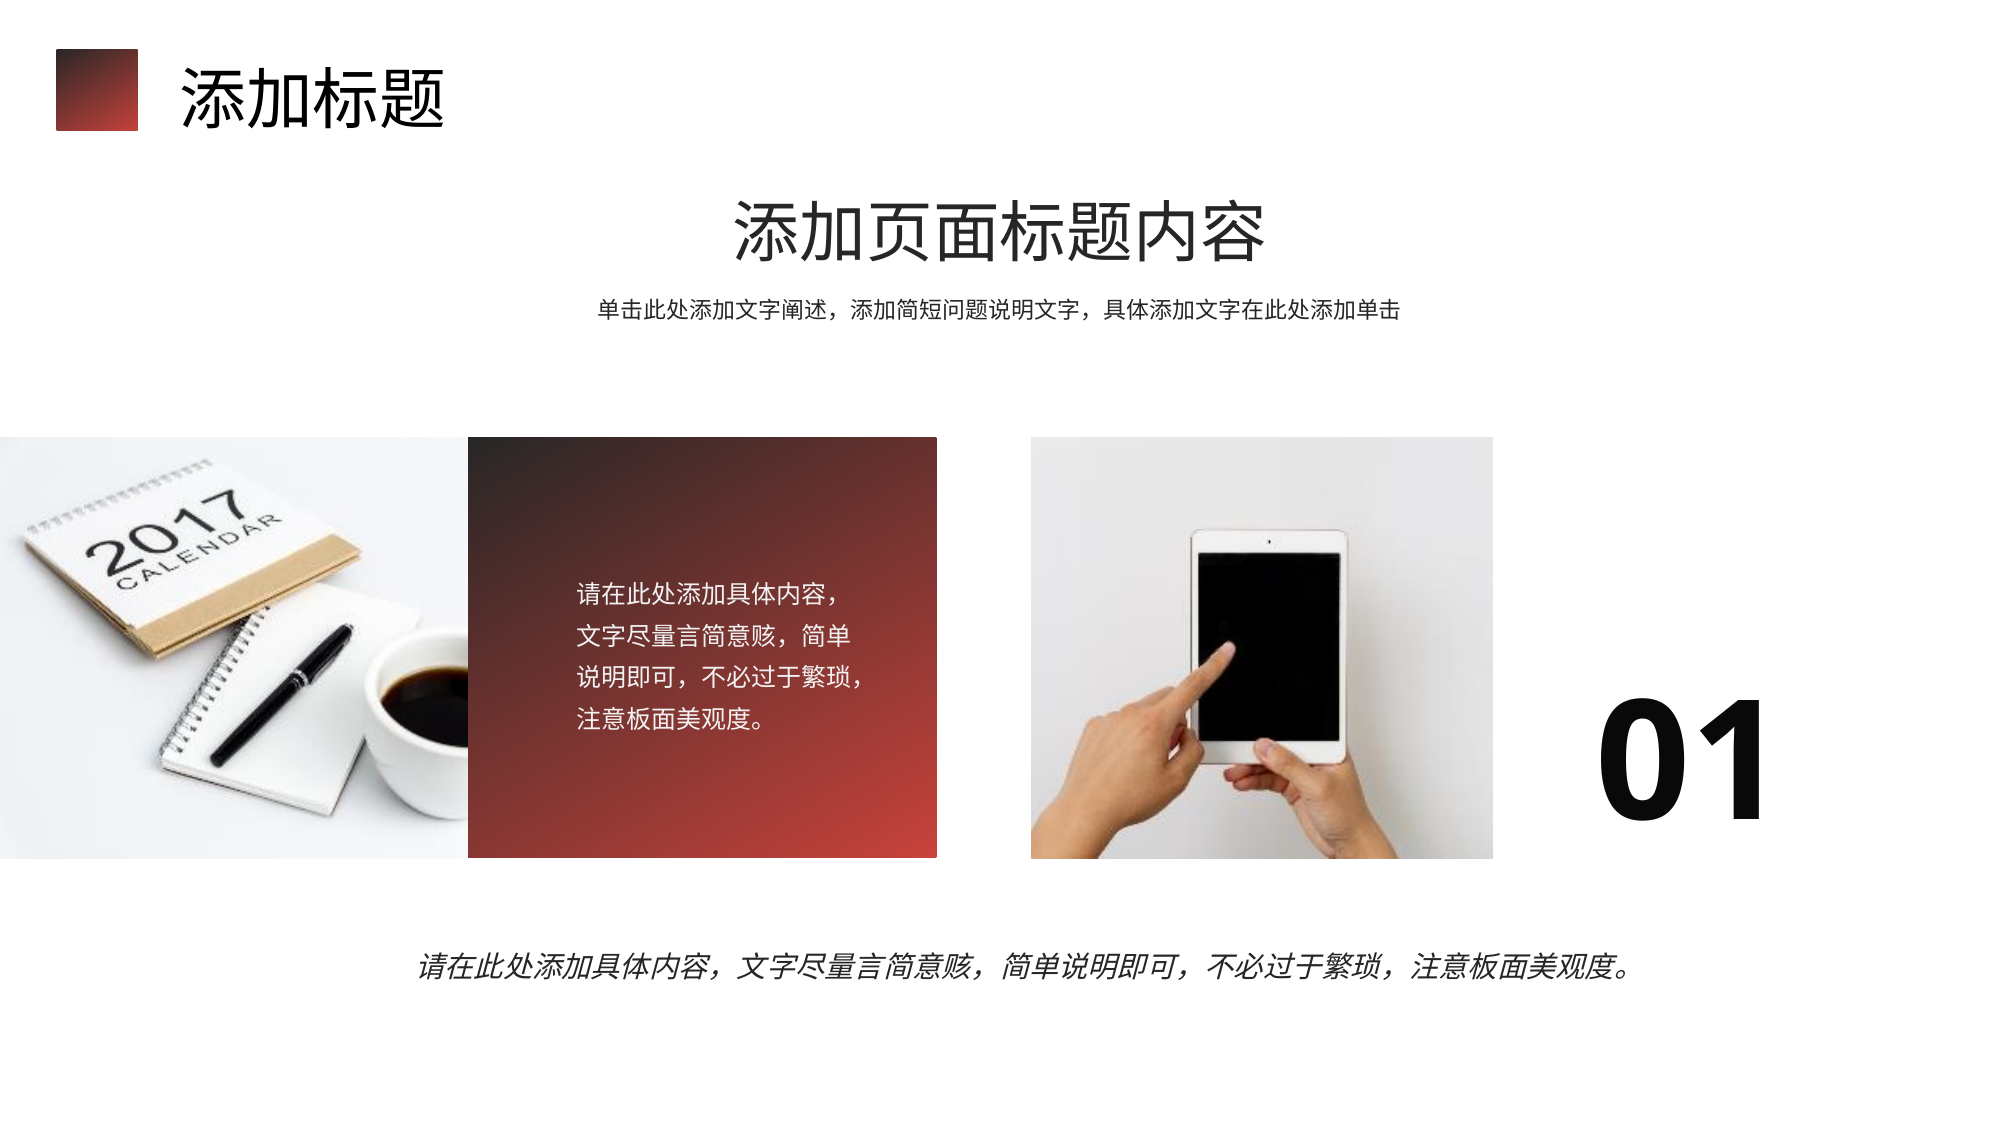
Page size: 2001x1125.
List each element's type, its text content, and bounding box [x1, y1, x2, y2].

text_box 请在此处添加具体内容，文字尽量言简意赅，简单说明即可，不必过于繁琐，注意板面美观度。 [561, 559, 868, 741]
text_box 请在此处添加具体内容，文字尽量言简意赅，简单说明即可，不必过于繁琐，注意板面美观度。 [400, 923, 1664, 992]
picture [0, 437, 469, 859]
text_box [469, 437, 937, 859]
picture [1031, 437, 1493, 859]
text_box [56, 49, 514, 146]
text_box 单击此处添加文字阐述，添加简短问题说明文字，具体添加文字在此处添加单击 [511, 274, 1489, 331]
text_box 01 [1574, 667, 1808, 863]
text_box 添加页面标题内容 [718, 182, 1282, 274]
